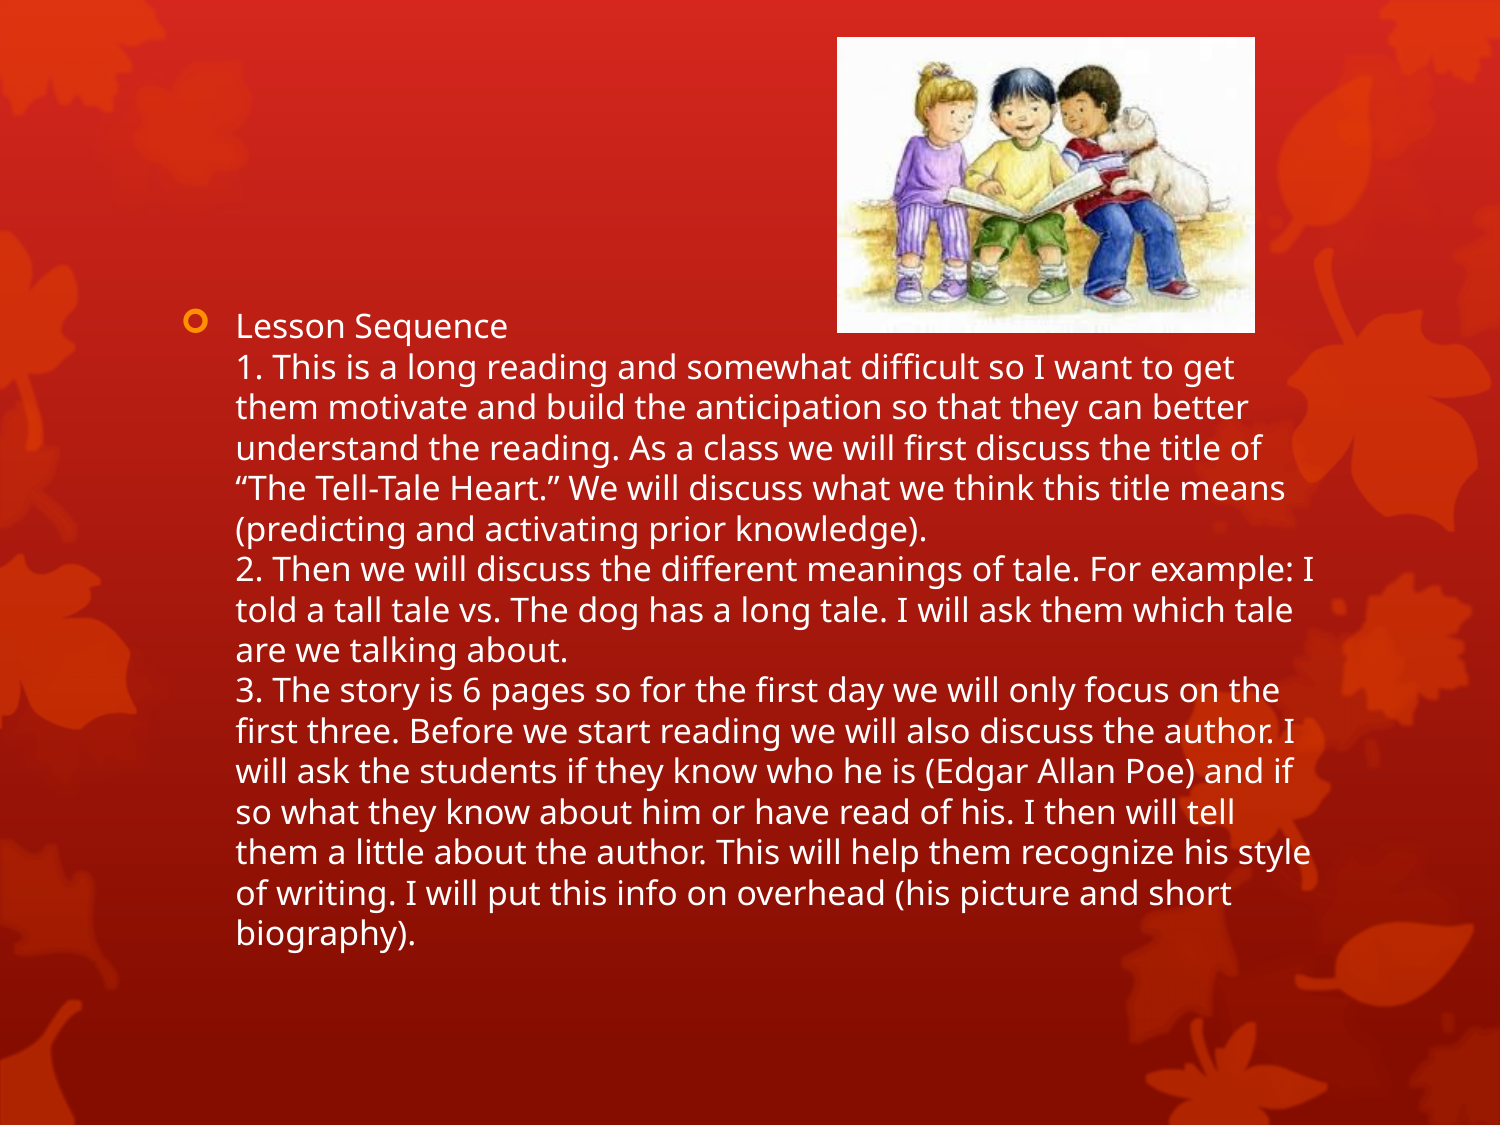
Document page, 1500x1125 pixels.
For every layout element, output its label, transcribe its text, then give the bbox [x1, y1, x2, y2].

list Lesson Sequence 1. This is a long reading and somewhat difficult so I want to get them motivate and build the anticipation so that they can better understand the reading. As a class we will first discuss the title of “The Tell-Tale Heart.” We will discuss what we think this title means (predicting and activating prior knowledge). 2. Then we will discuss the different meanings of tale. For example: I told a tall tale vs. The dog has a long tale. I will ask them which tale are we talking about. 3. The story is 6 pages so for the first day we will only focus on the first three. Before we start reading we will also discuss the author. I will ask the students if they know who he is (Edgar Allan Poe) and if so what they know about him or have read of his. I then will tell them a little about the author. This will help them recognize his style of writing. I will put this info on overhead (his picture and short biography). [165, 296, 1335, 962]
picture [836, 36, 1256, 334]
